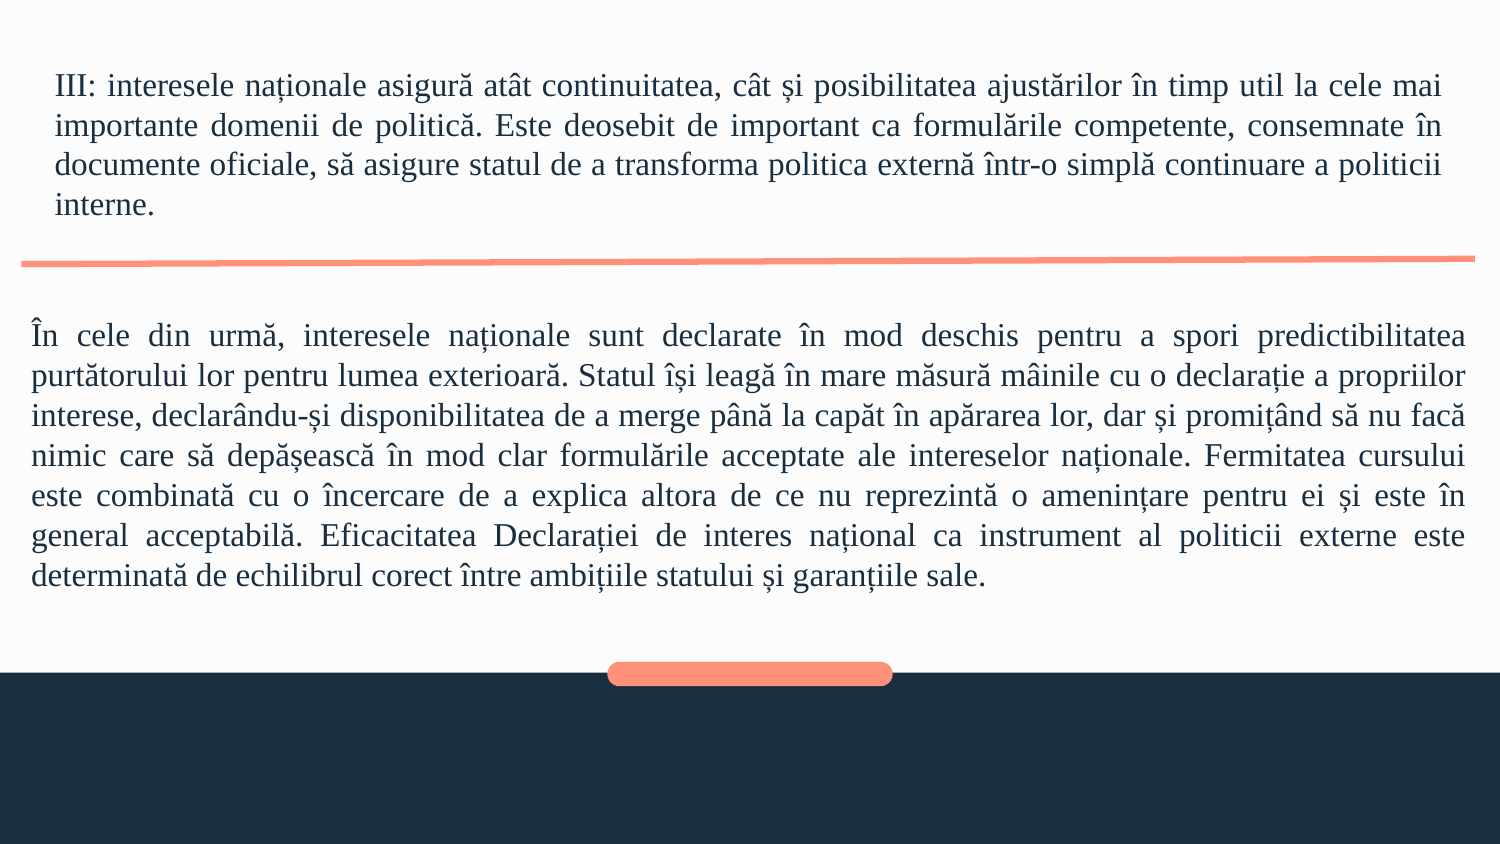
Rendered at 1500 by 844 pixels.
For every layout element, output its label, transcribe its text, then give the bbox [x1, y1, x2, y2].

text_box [20, 258, 1475, 265]
text_box III: interesele naționale asigură atât continuitatea, cât și posibilitatea ajustărilor în timp util la cele mai importante domenii de politică. Este deosebit de important ca formulările competente, consemnate în documente oficiale, să asigure statul de a transforma politica externă într-o simplă continuare a politicii interne. [39, 47, 1461, 238]
text_box În cele din urmă, interesele naționale sunt declarate în mod deschis pentru a spori predictibilitatea purtătorului lor pentru lumea exterioară. Statul își leagă în mare măsură mâinile cu o declarație a propriilor interese, declarându-și disponibilitatea de a merge până la capăt în apărarea lor, dar și promițând să nu facă nimic care să depășească în mod clar formulările acceptate ale intereselor naționale. Fermitatea cursului este combinată cu o încercare de a explica altora de ce nu reprezintă o amenințare pentru ei și este în general acceptabilă. Eficacitatea Declarației de interes național ca instrument al politicii externe este determinată de echilibrul corect între ambițiile statului și garanțiile sale. [16, 298, 1484, 608]
